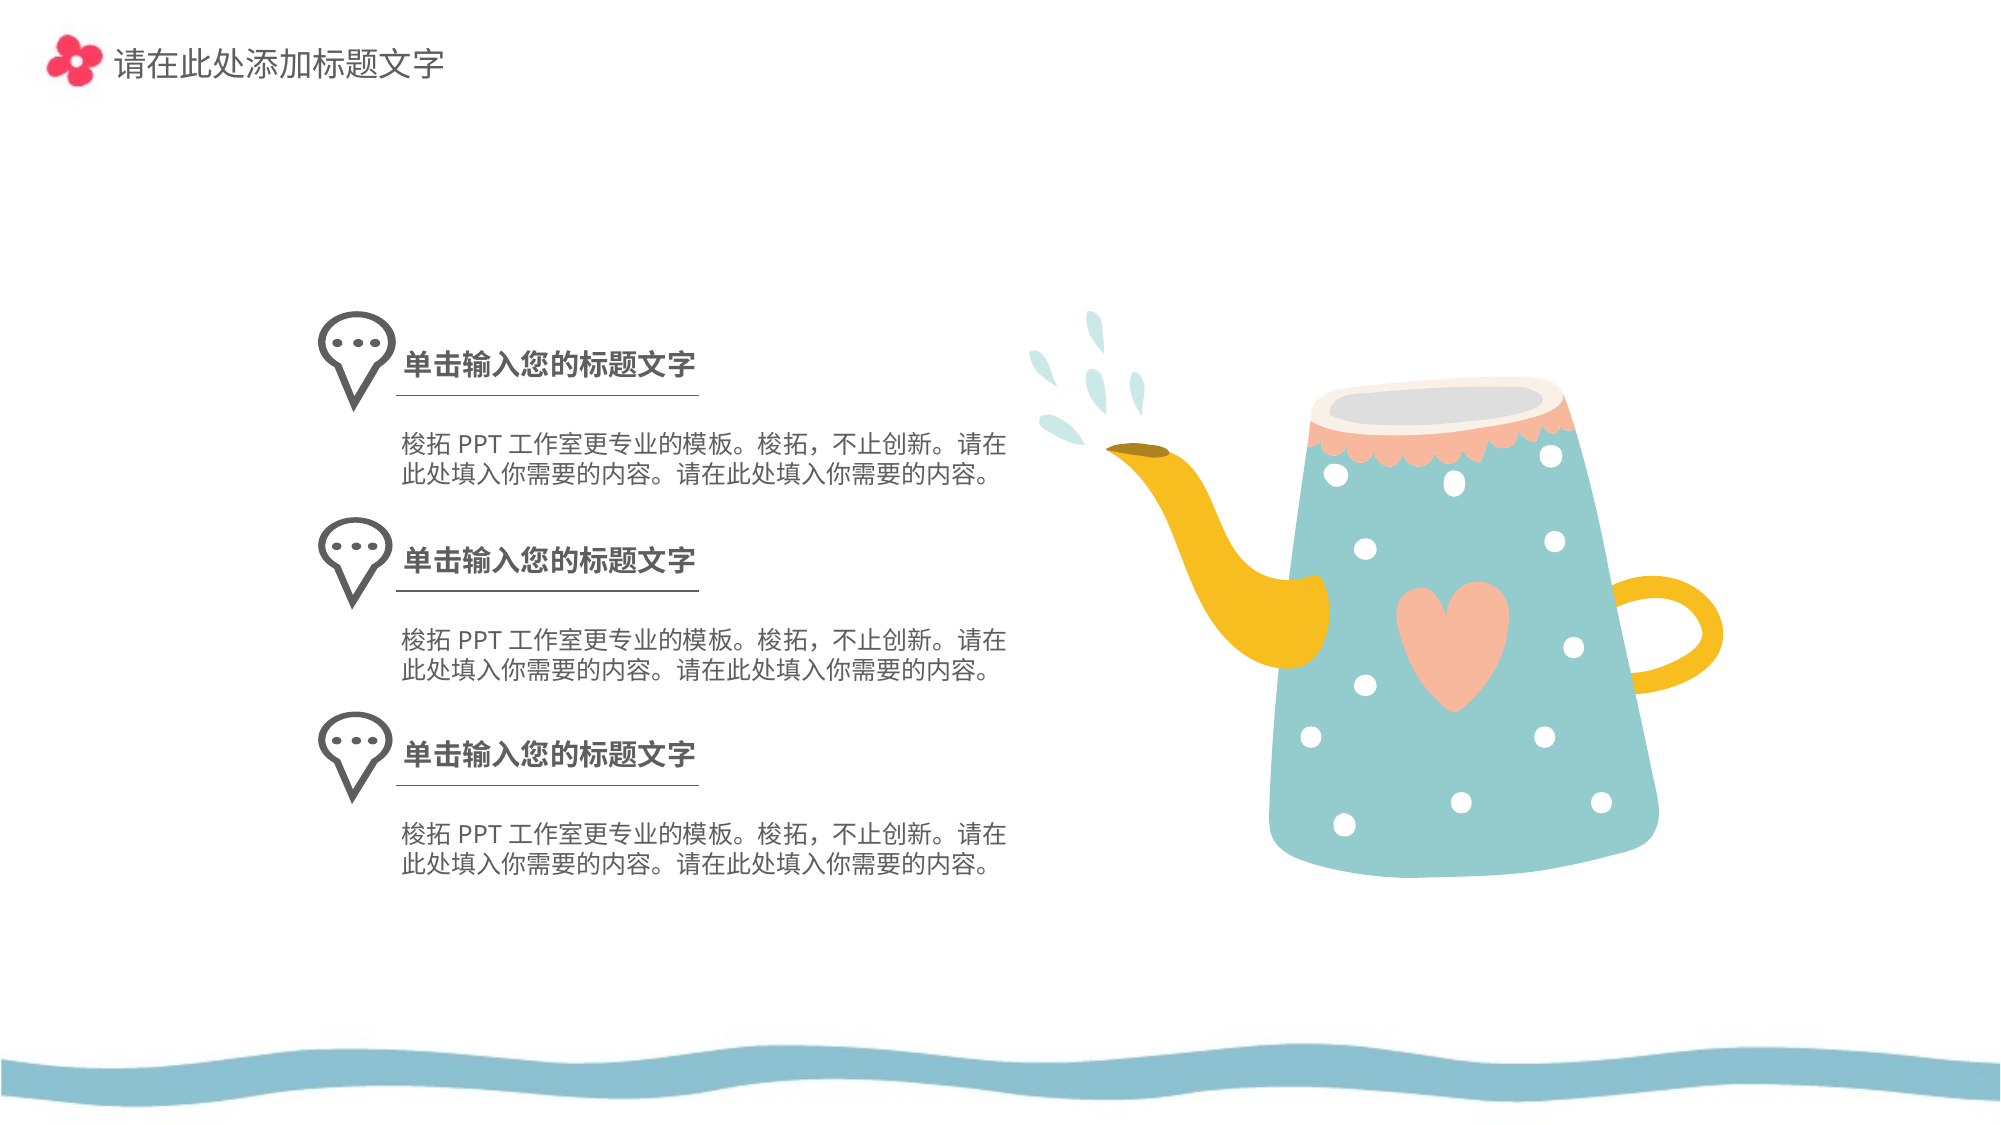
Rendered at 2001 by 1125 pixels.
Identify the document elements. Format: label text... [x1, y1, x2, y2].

text_box 梭拓PPT工作室更专业的模板。梭拓，不止创新。请在此处填入你需要的内容。请在此处填入你需要的内容。 [387, 617, 1029, 692]
text_box 单击输入您的标题文字 [393, 534, 740, 585]
text_box 单击输入您的标题文字 [393, 728, 740, 779]
picture [0, 0, 2001, 1125]
text_box 请在此处添加标题文字 [98, 35, 478, 91]
text_box 单击输入您的标题文字 [396, 338, 740, 389]
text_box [318, 517, 393, 610]
text_box 梭拓PPT工作室更专业的模板。梭拓，不止创新。请在此处填入你需要的内容。请在此处填入你需要的内容。 [387, 811, 1030, 887]
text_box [318, 711, 393, 805]
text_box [318, 311, 396, 413]
text_box 梭拓PPT工作室更专业的模板。梭拓，不止创新。请在此处填入你需要的内容。请在此处填入你需要的内容。 [387, 421, 1029, 497]
